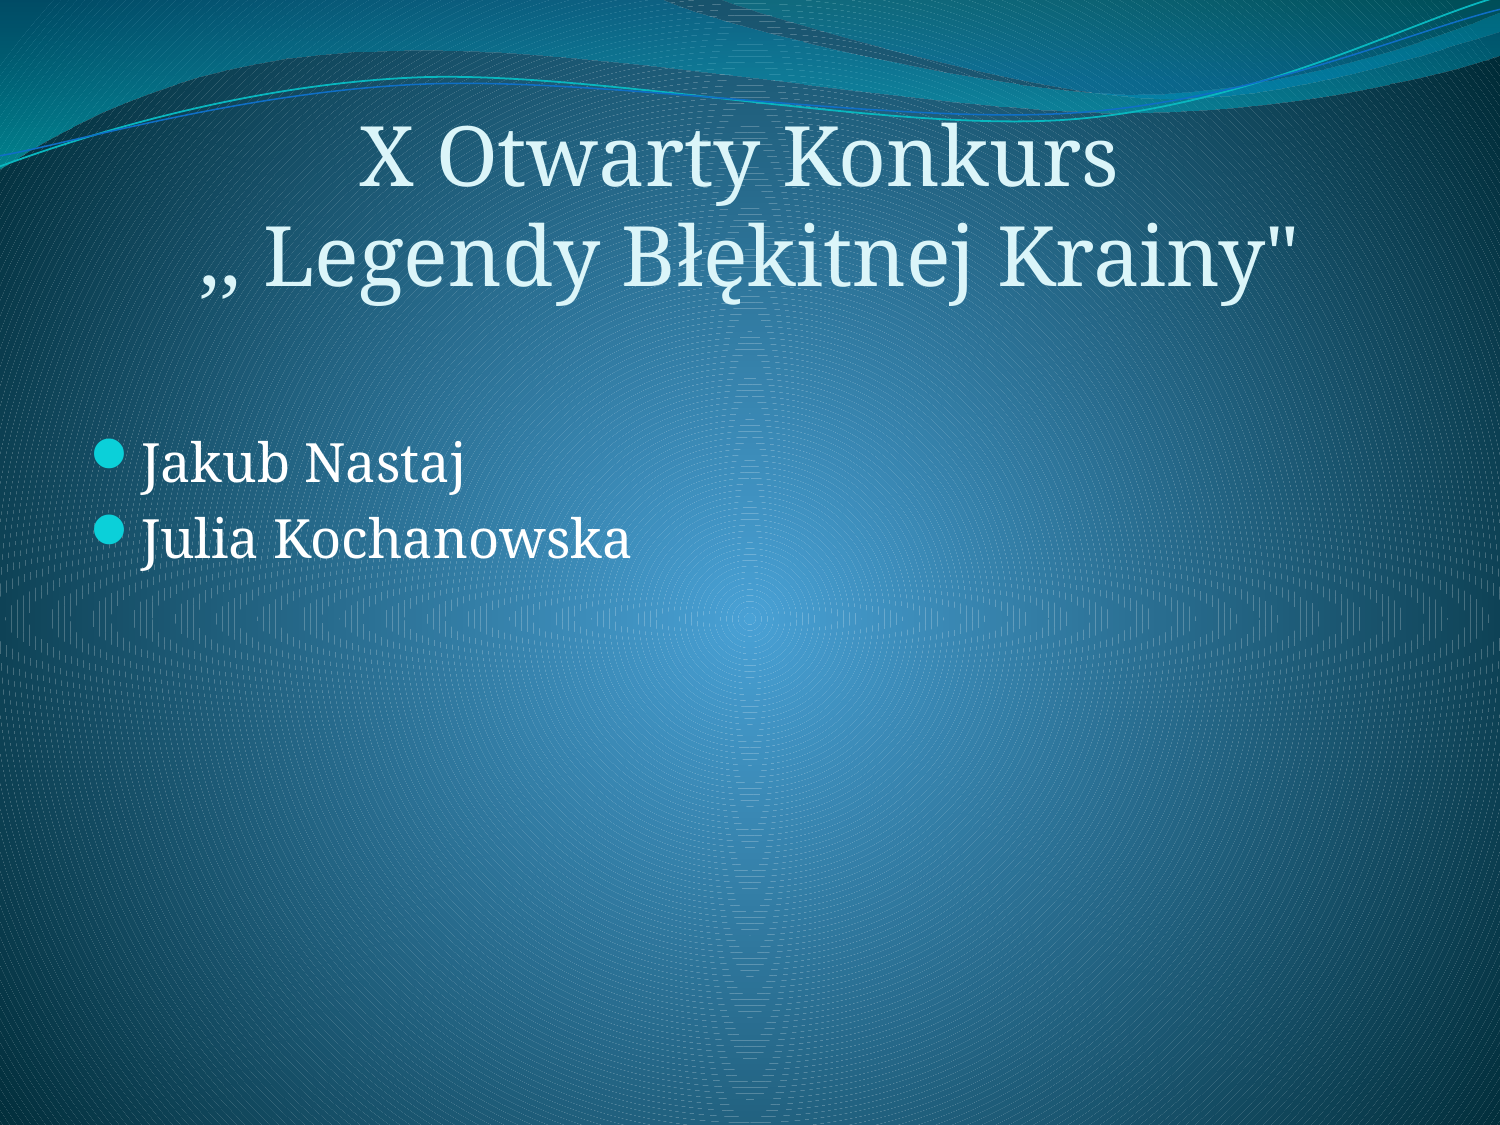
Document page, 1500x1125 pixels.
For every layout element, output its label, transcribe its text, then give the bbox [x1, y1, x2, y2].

title X Otwarty Konkurs ,, Legendy Błękitnej Krainy" [75, 115, 1425, 303]
list Jakub Nastaj Julia Kochanowska [75, 420, 1425, 1038]
